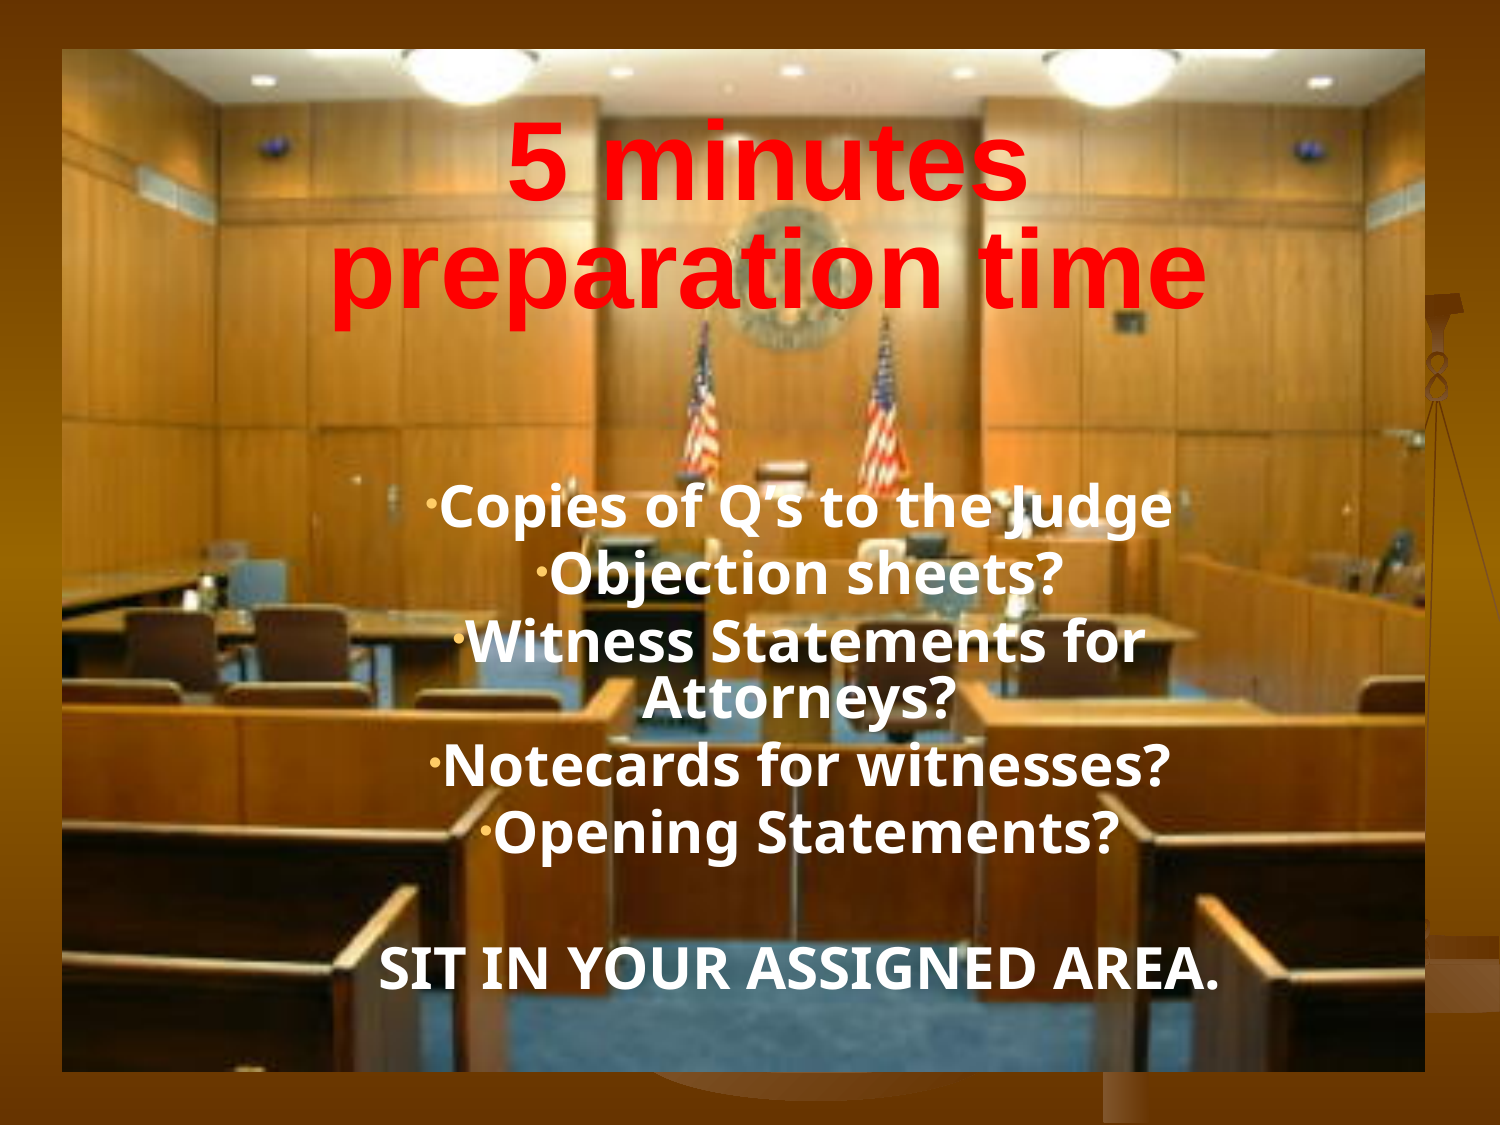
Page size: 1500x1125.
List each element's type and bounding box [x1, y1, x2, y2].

picture [62, 49, 1426, 1073]
